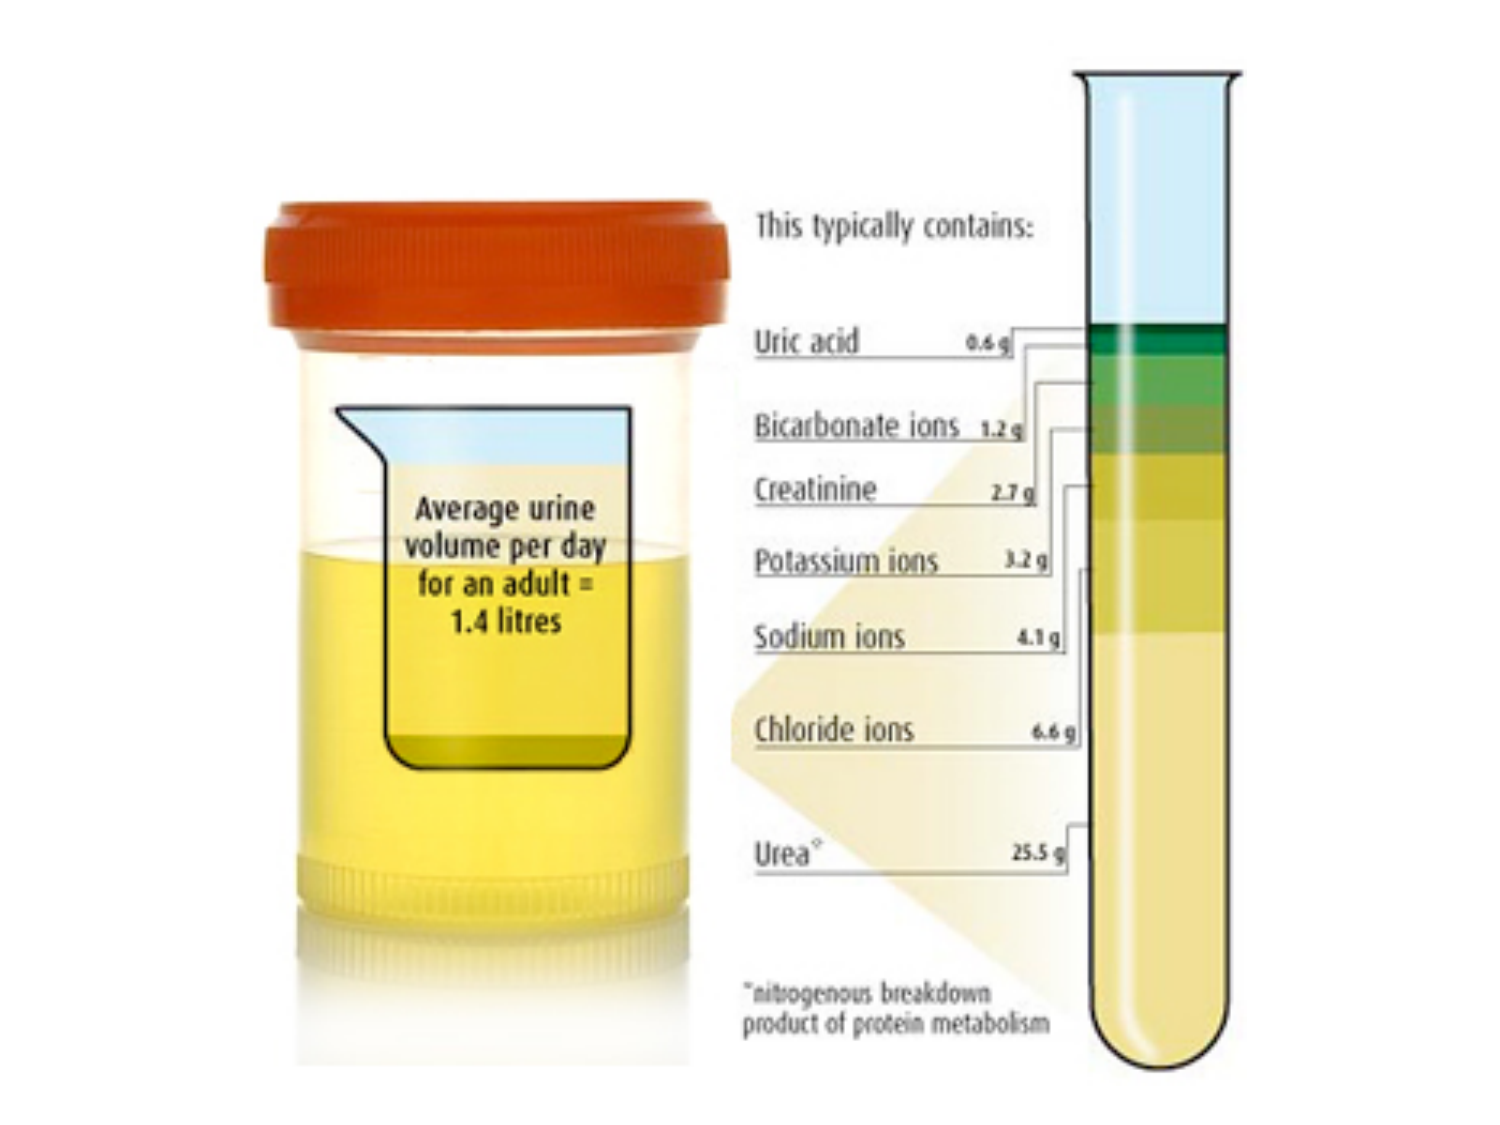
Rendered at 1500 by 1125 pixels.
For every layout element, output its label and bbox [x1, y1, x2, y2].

picture [253, 38, 1247, 1087]
